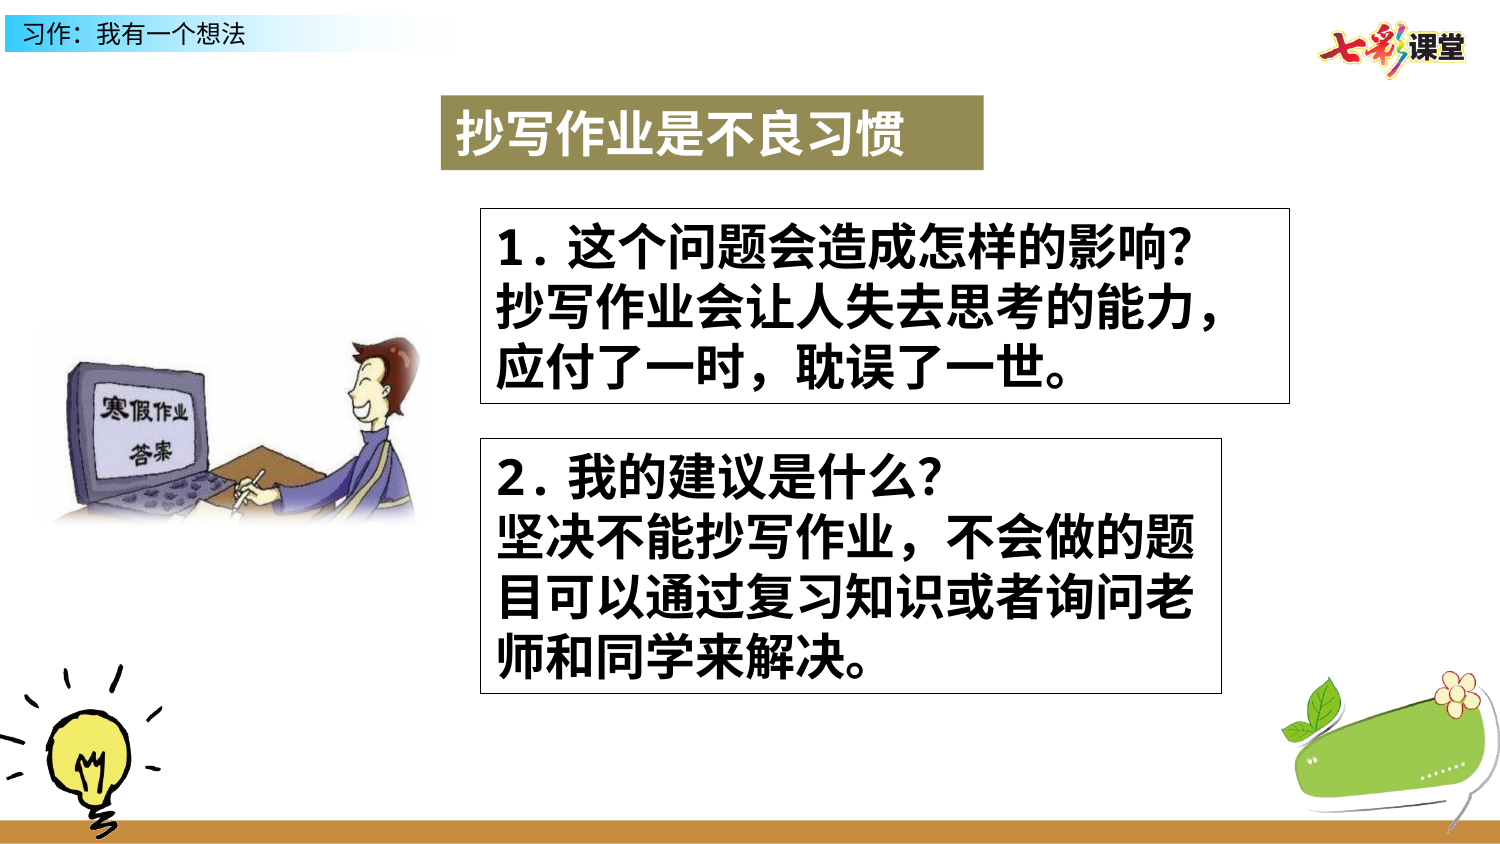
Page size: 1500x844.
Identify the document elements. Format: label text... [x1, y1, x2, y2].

picture [1316, 20, 1468, 80]
text_box 1.这个问题会造成怎样的影响？ 抄写作业会让人失去思考的能力，应付了一时，耽误了一世。 [480, 208, 1290, 404]
text_box 2.我的建议是什么？ 坚决不能抄写作业，不会做的题目可以通过复习知识或者询问老师和同学来解决。 [480, 438, 1222, 694]
picture [1277, 671, 1500, 833]
picture [0, 653, 178, 844]
picture [34, 315, 429, 528]
text_box 抄写作业是不良习惯 [440, 95, 984, 171]
